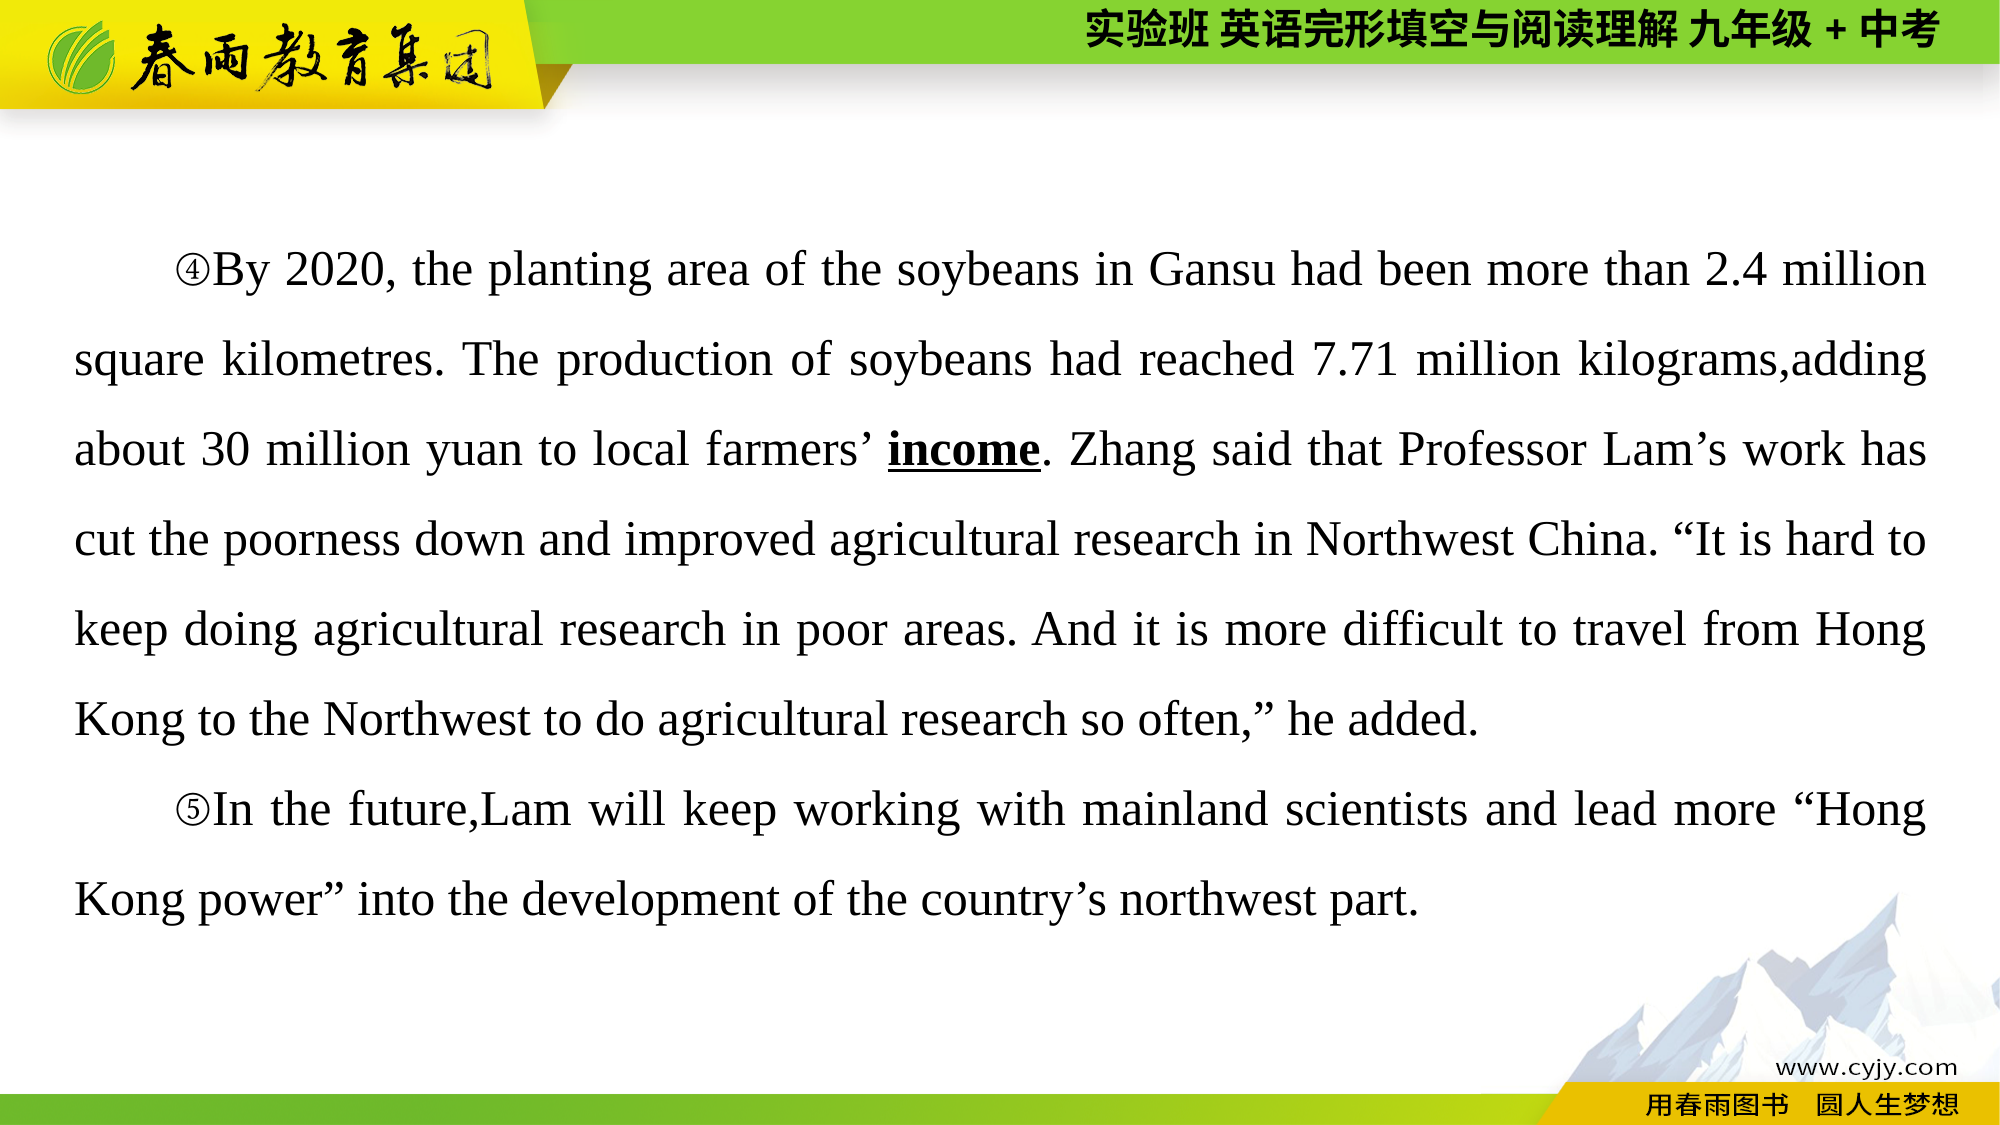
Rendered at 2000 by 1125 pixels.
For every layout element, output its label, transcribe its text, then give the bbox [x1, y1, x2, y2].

list ④By 2020, the planting area of the soybeans in Gansu had been more than 2.4 million square kilometres. The production of soybeans had reached 7.71 million kilograms,adding about 30 million yuan to local farmers’ income. Zhang said that Professor Lam’s work has cut the poorness down and improved agricultural research in Northwest China. “It is hard to keep doing agricultural research in poor areas. And it is more difficult to travel from Hong Kong to the Northwest to do agricultural research so often,” he added. ⑤In the future,Lam will keep working with mainland scientists and lead more “Hong Kong power” into the development of the country’s northwest part. [59, 198, 1944, 941]
picture [0, 0, 2000, 1125]
